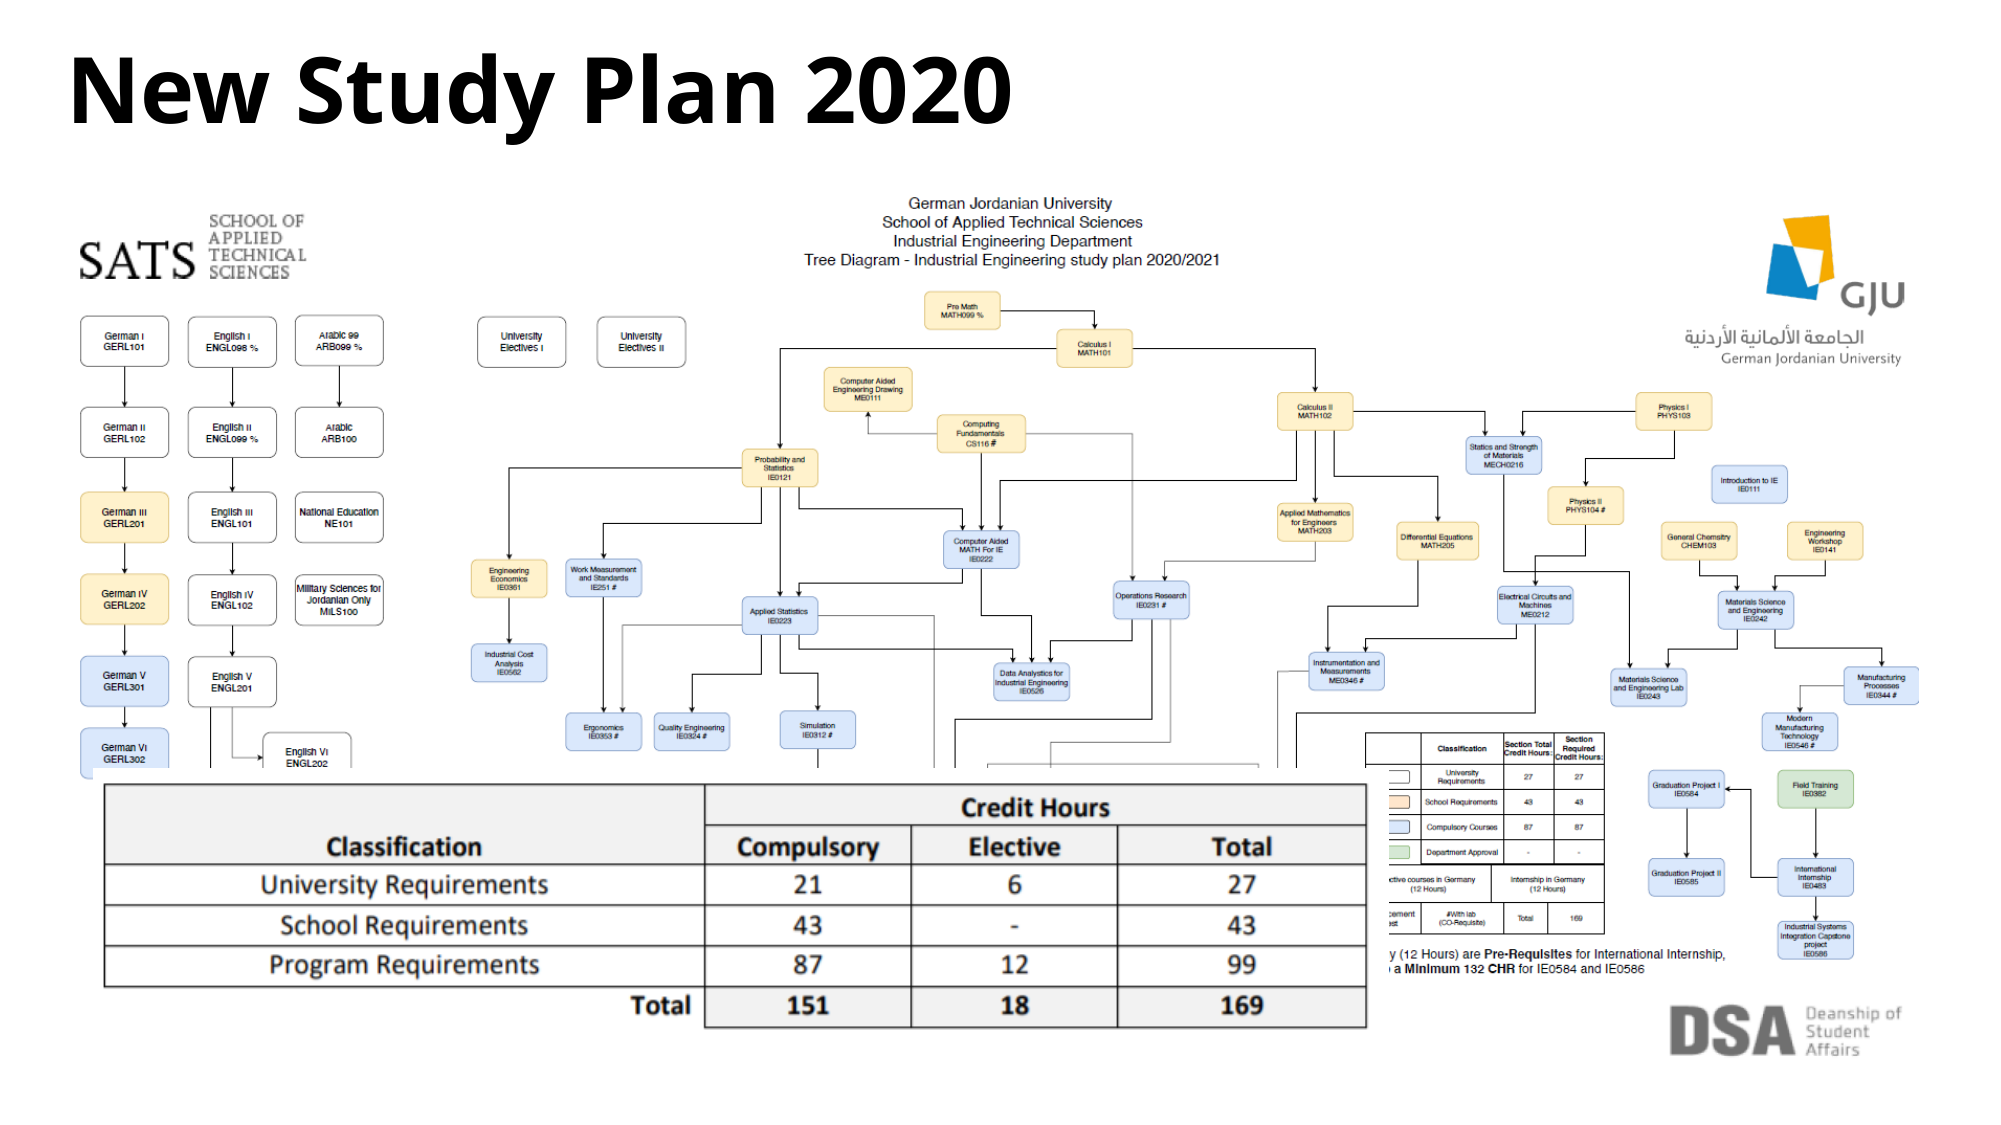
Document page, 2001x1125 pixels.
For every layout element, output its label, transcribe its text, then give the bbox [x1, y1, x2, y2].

picture [75, 169, 1919, 1080]
title New Study Plan 2020 [51, 33, 1776, 154]
